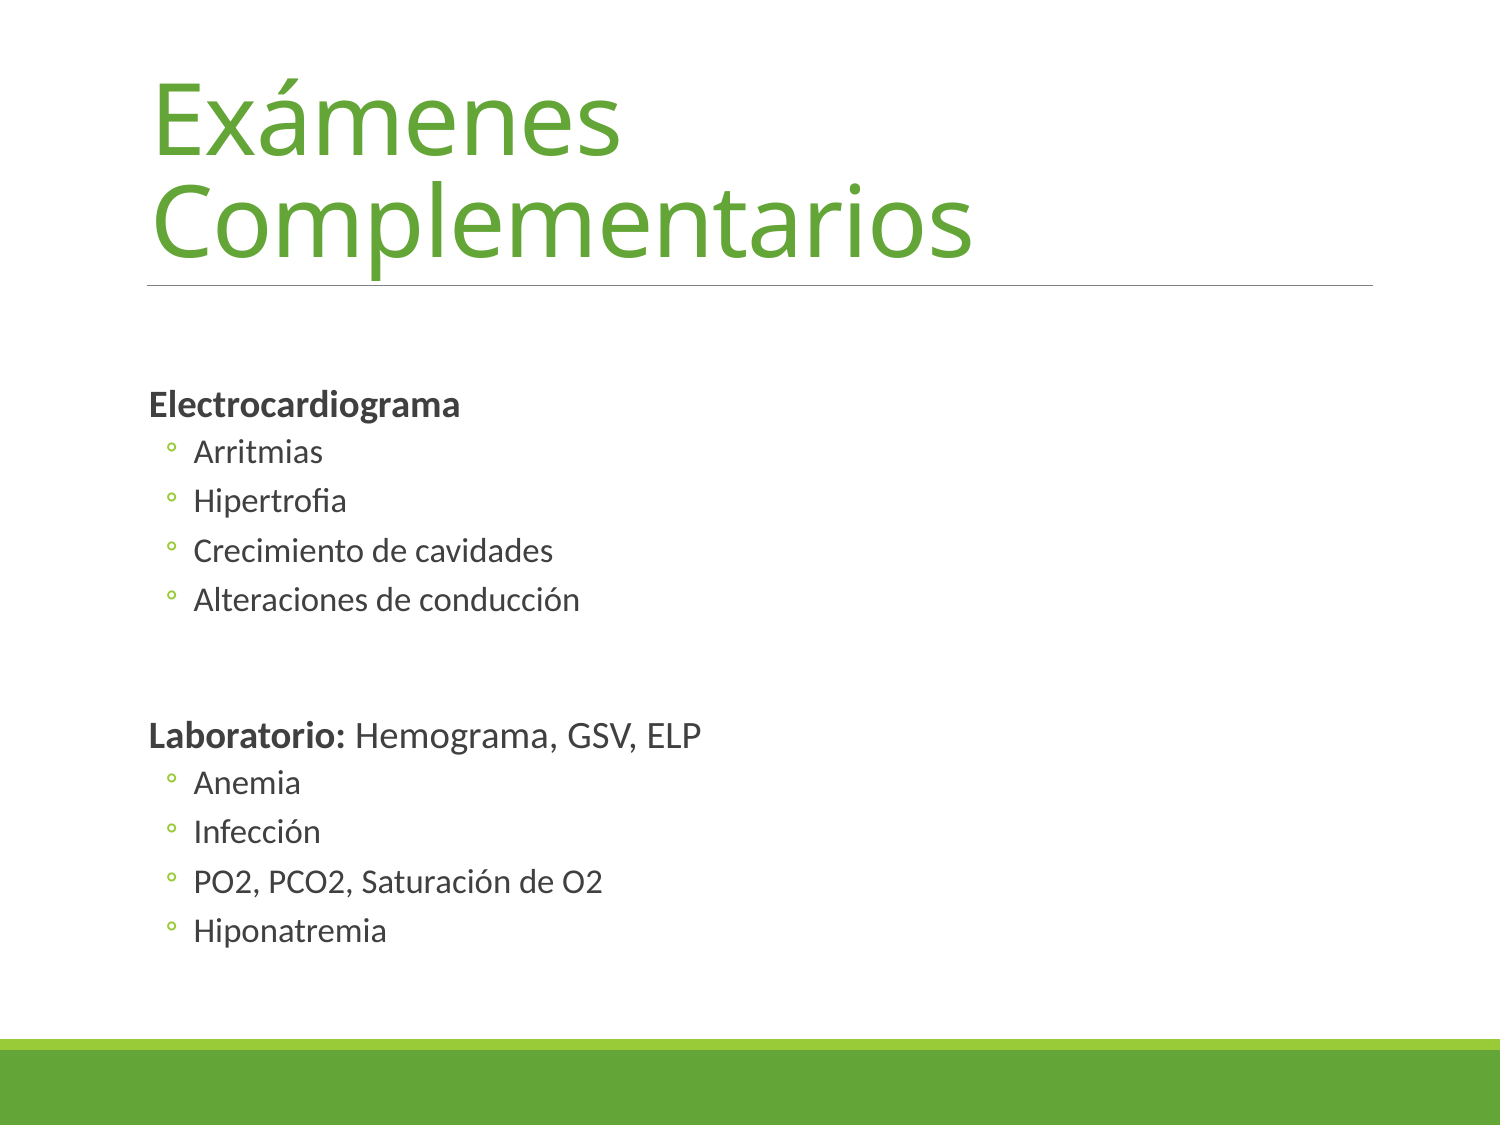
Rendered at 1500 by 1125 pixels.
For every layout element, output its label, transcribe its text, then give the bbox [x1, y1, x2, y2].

list Electrocardiograma Arritmias Hipertrofia Crecimiento de cavidades Alteraciones de conducción Laboratorio: Hemograma, GSV, ELP Anemia Infección PO2, PCO2, Saturación de O2 Hiponatremia [135, 302, 1373, 963]
title Exámenes Complementarios [135, 47, 1373, 285]
